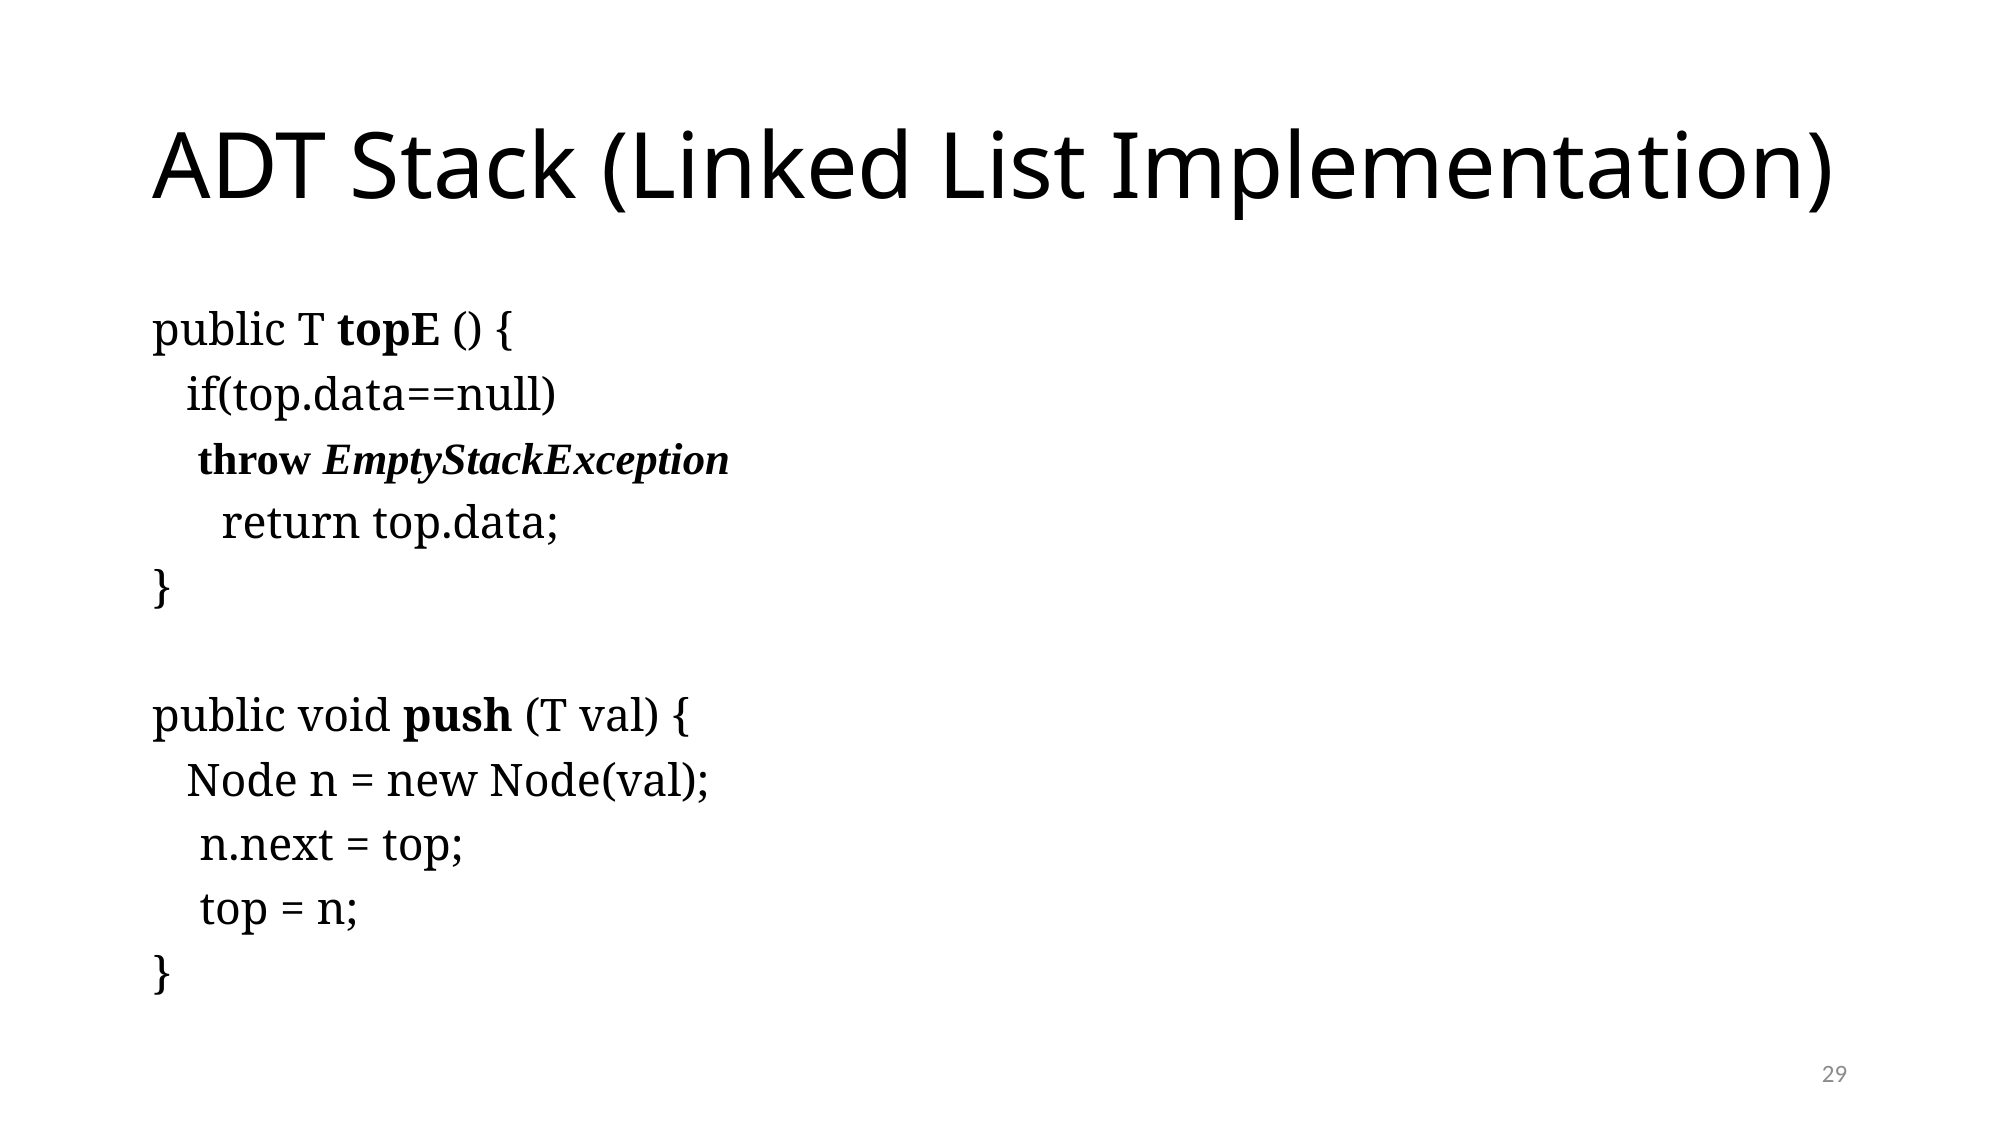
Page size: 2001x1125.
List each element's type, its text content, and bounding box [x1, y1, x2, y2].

slide_number 29 [1412, 1042, 1863, 1103]
list public T topE () { if(top.data==null) throw EmptyStackException return top.data; } public void push (T val) { Node n = new Node(val); n.next = top; top = n; } [137, 299, 1863, 1014]
title ADT Stack (Linked List Implementation) [137, 59, 1863, 278]
